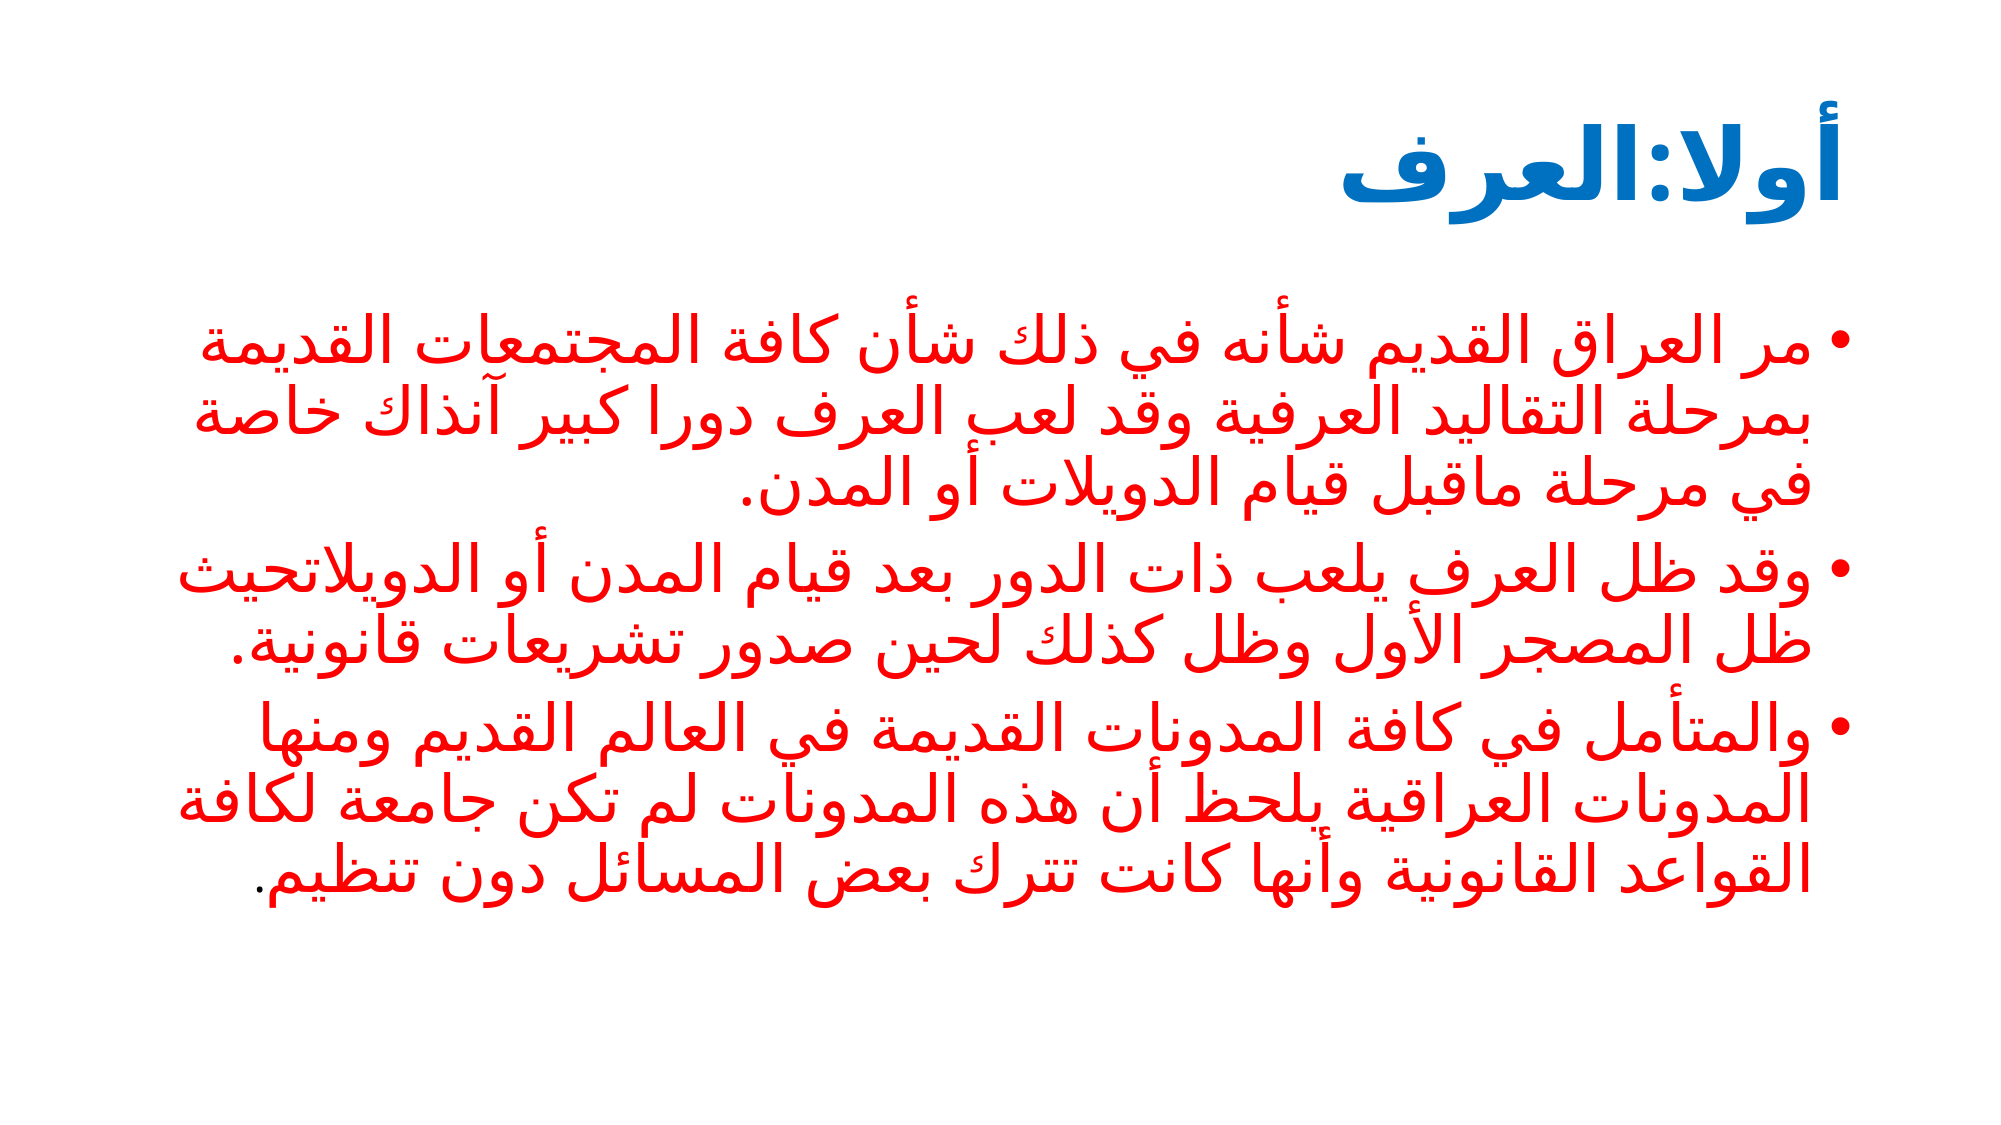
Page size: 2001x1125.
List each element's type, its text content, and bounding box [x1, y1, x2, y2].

title أولا:العرف [137, 59, 1863, 278]
list مر العراق القديم شأنه في ذلك شأن كافة المجتمعات القديمة بمرحلة التقاليد العرفية وقد لعب العرف دورا كبير آنذاك خاصة في مرحلة ماقبل قيام الدويلات أو المدن. وقد ظل العرف يلعب ذات الدور بعد قيام المدن أو الدويلاتحيث ظل المصجر الأول وظل كذلك لحين صدور تشريعات قانونية. والمتأمل في كافة المدونات القديمة في العالم القديم ومنها المدونات العراقية يلحظ أن هذه المدونات لم تكن جامعة لكافة القواعد القانونية وأنها كانت تترك بعض المسائل دون تنظيم. [137, 299, 1863, 1014]
